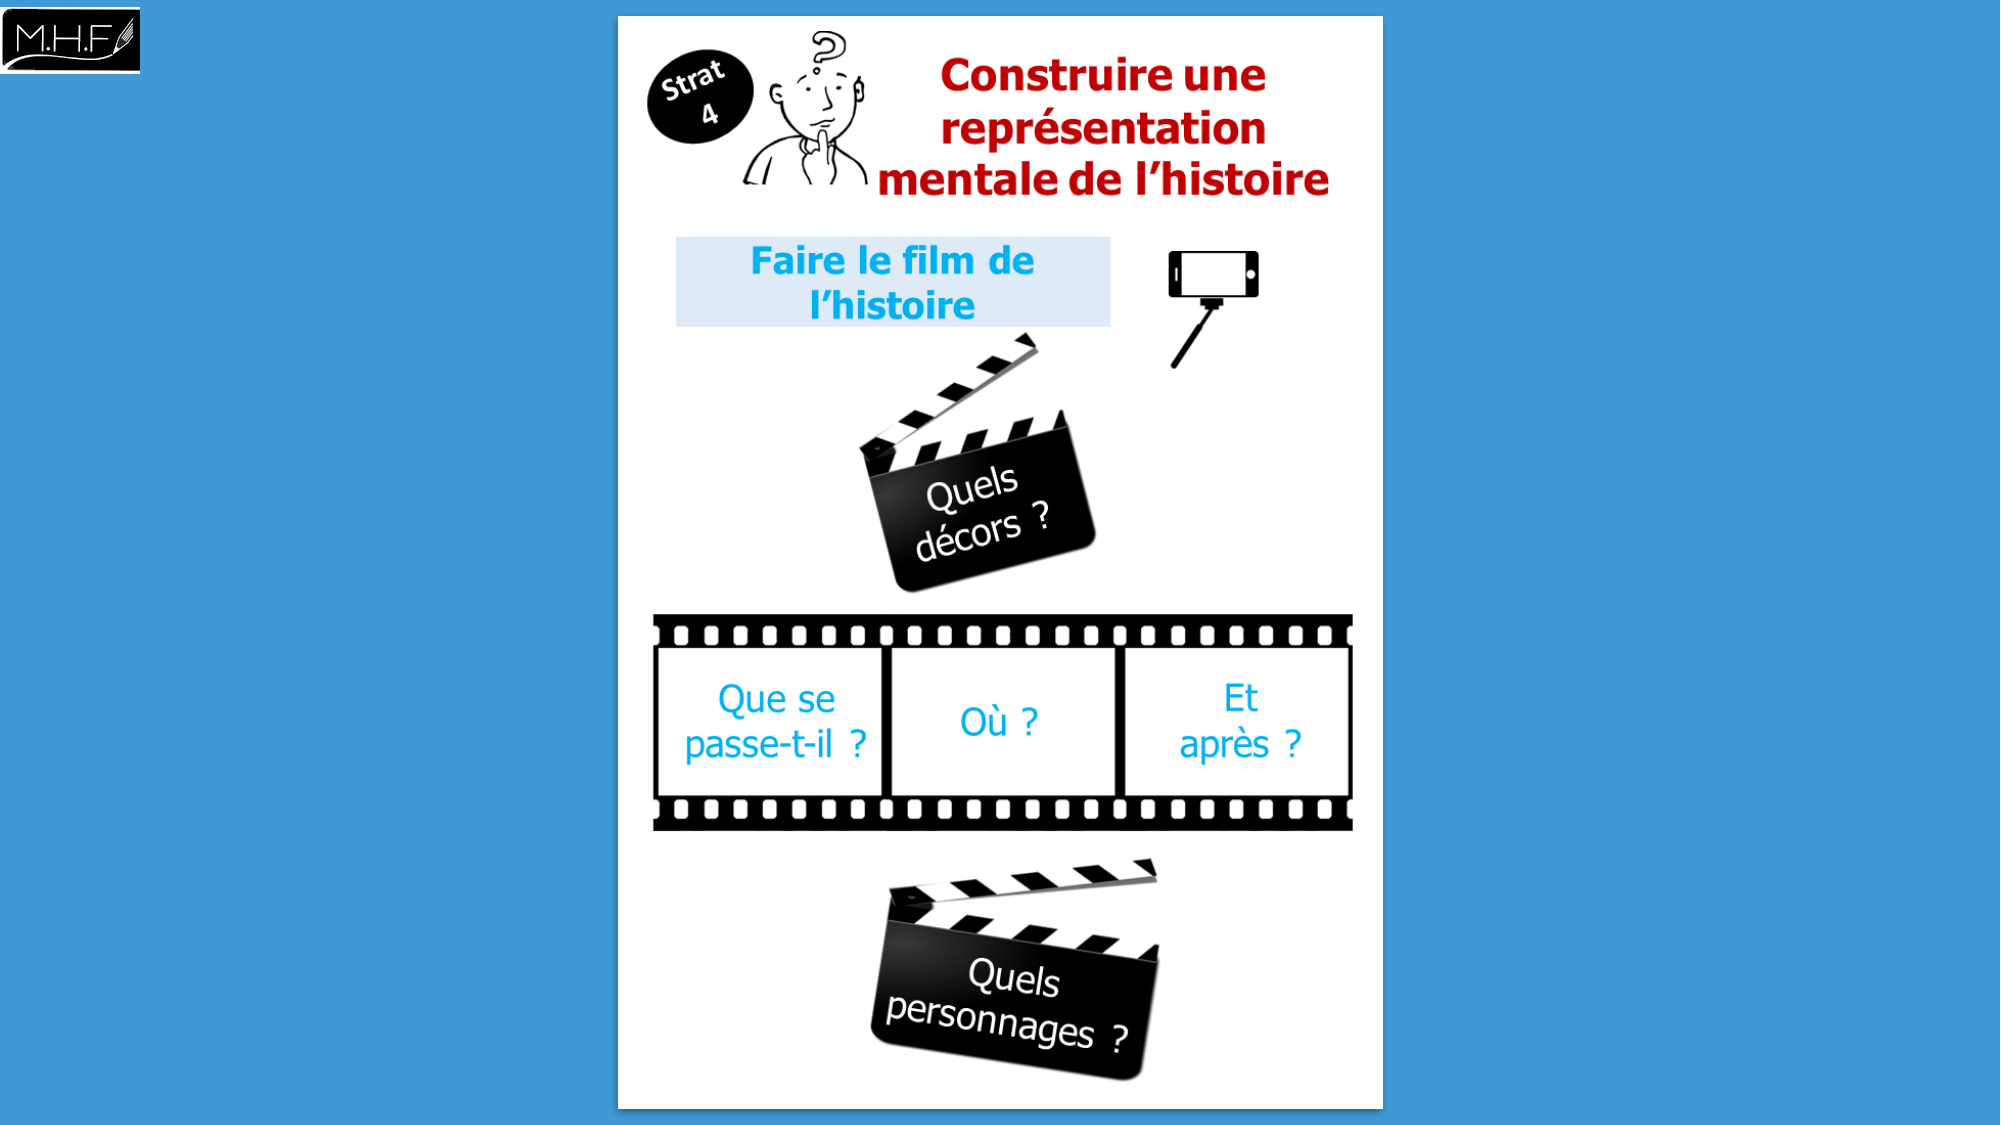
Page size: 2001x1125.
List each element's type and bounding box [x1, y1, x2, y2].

picture [0, 7, 140, 74]
picture [631, 30, 1368, 1094]
